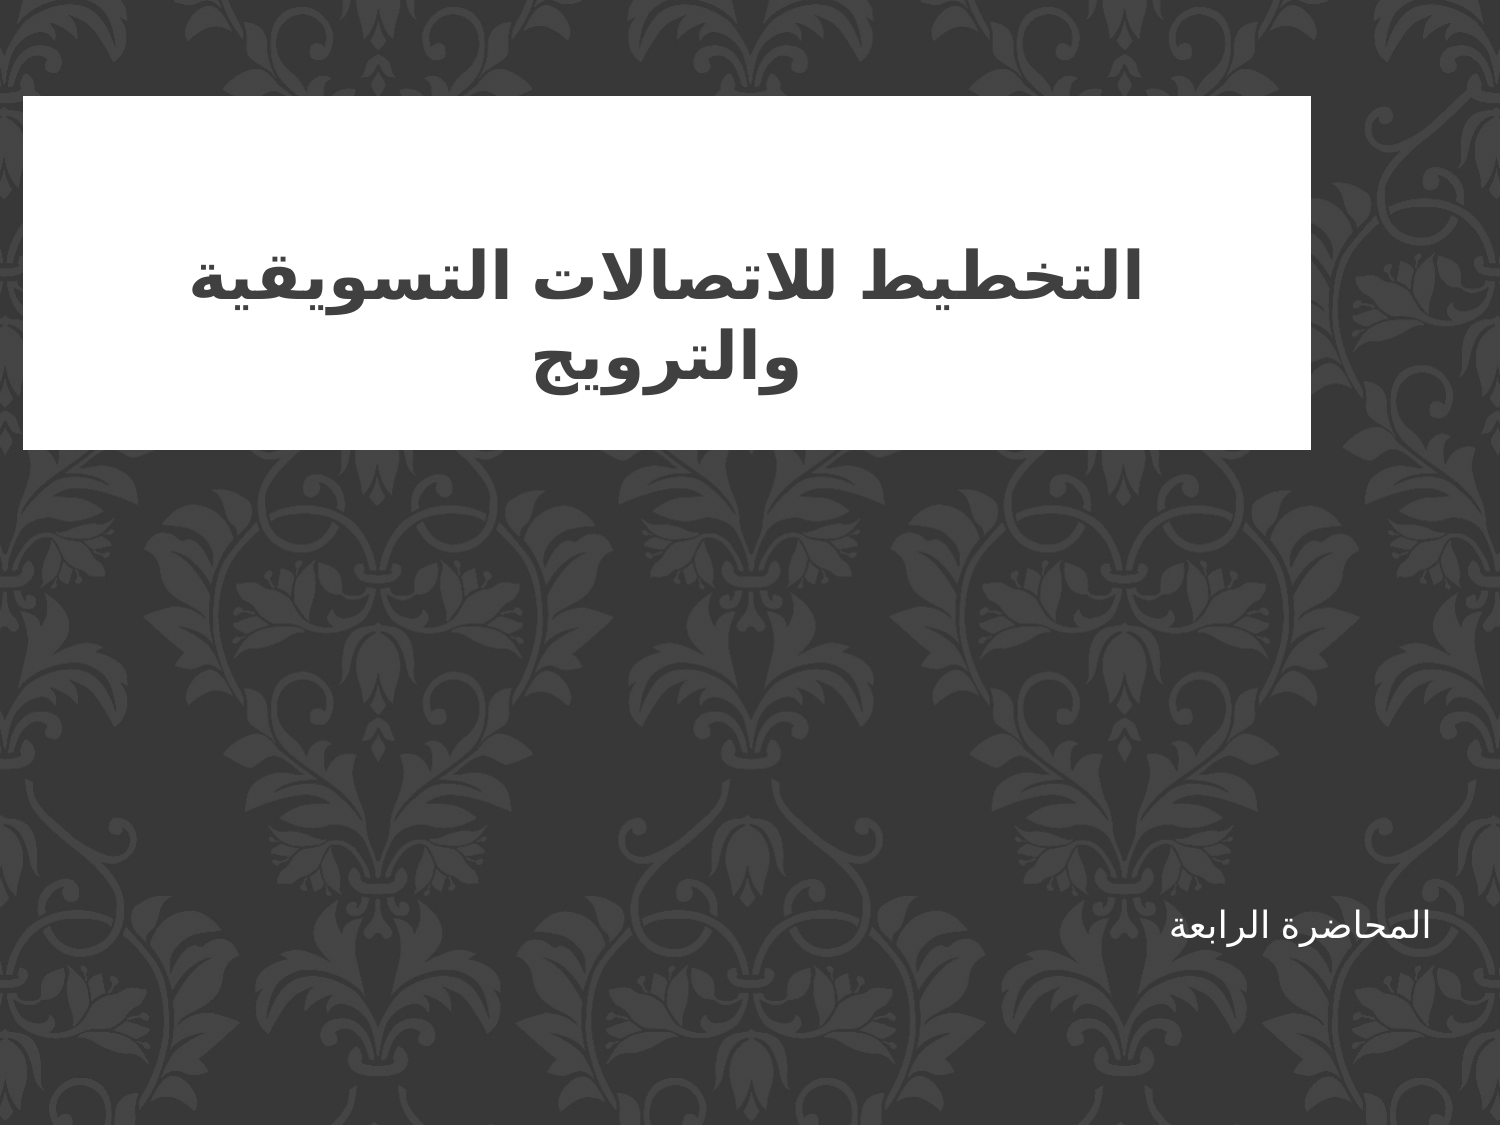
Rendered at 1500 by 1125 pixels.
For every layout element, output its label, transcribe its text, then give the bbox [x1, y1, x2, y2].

title التخطيط للاتصالات التسويقية والترويج [23, 96, 1311, 450]
text_box المحاضرة الرابعة [1116, 893, 1447, 998]
